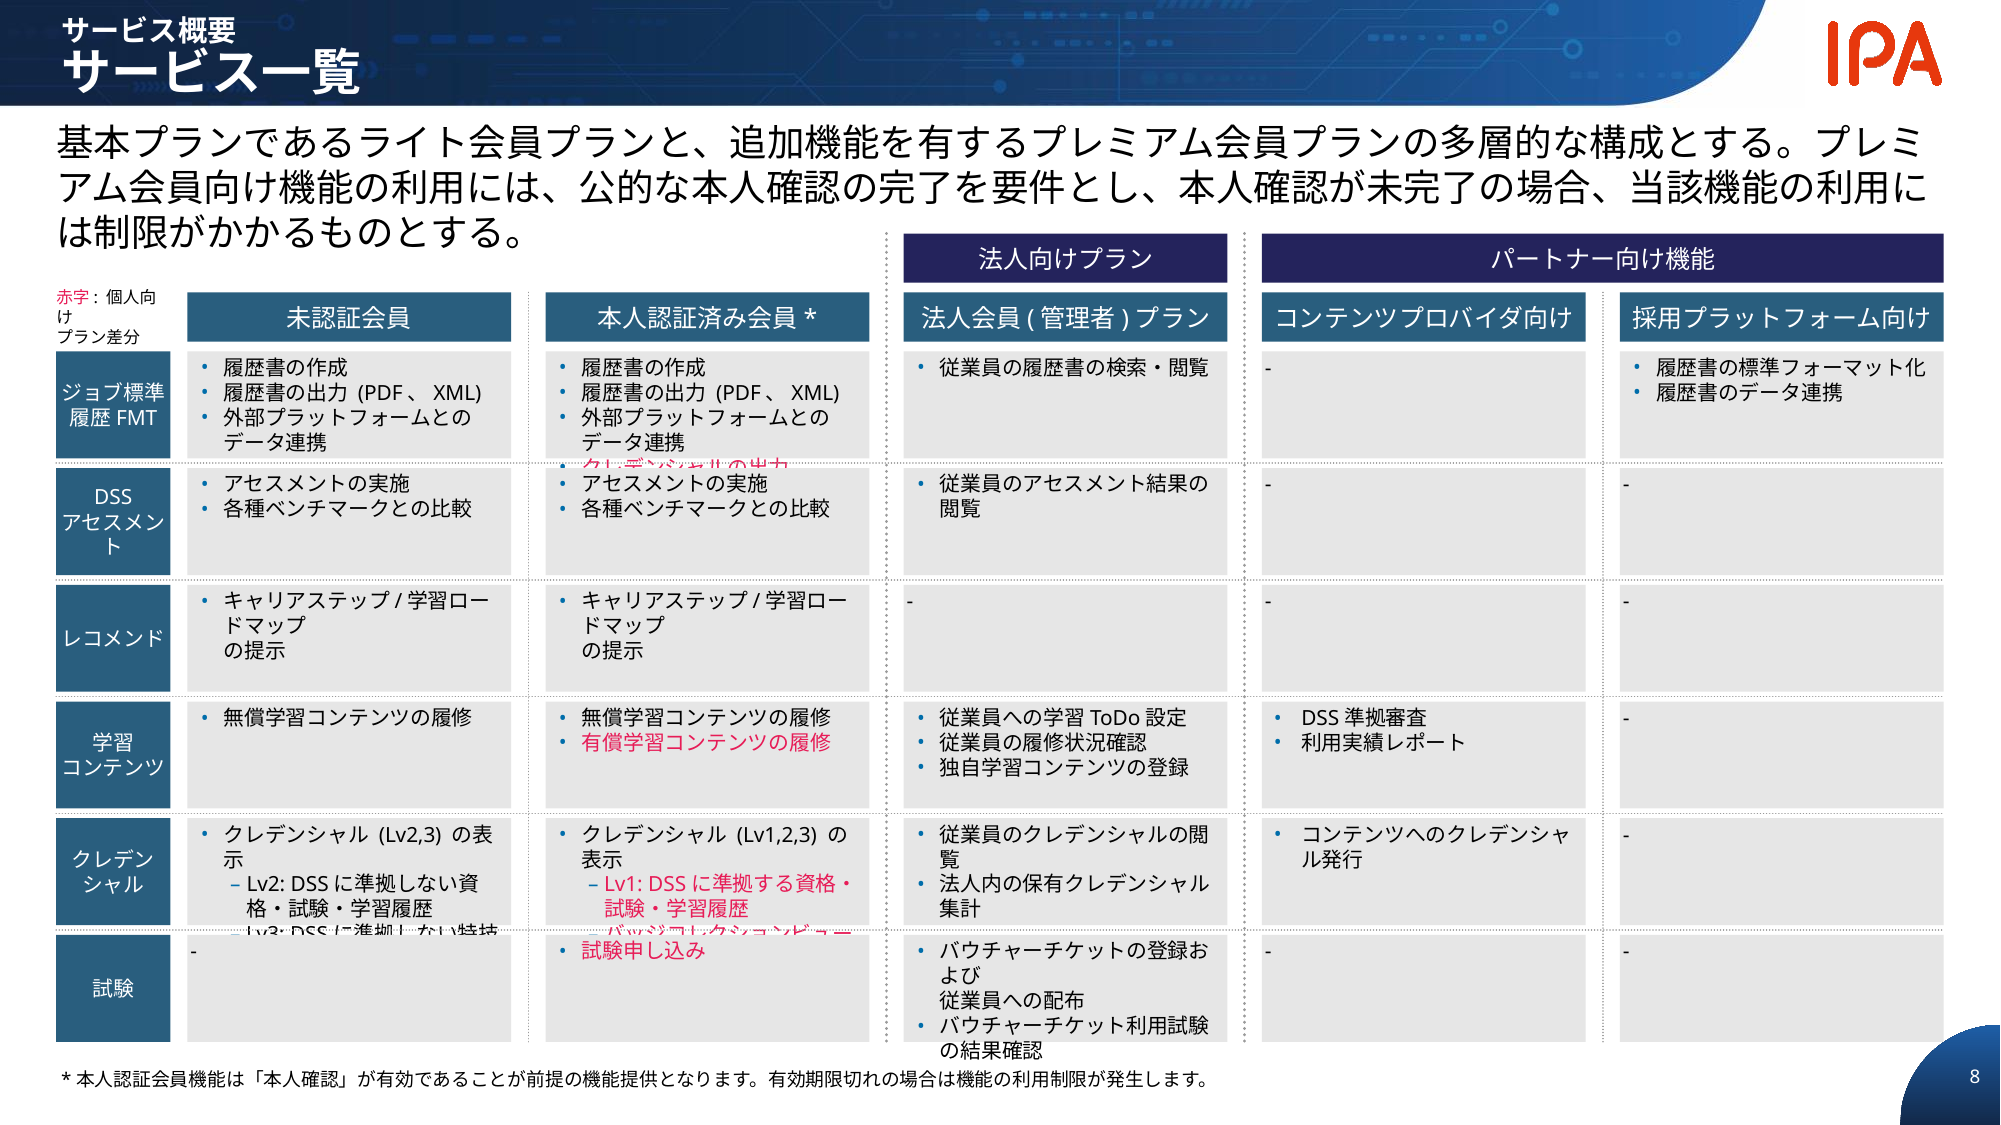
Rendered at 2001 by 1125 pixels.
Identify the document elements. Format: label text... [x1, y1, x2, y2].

text_box 法人向けプラン [903, 233, 1228, 283]
text_box - [187, 934, 512, 1042]
text_box - [903, 584, 1228, 692]
text_box 従業員のアセスメント結果の 閲覧 [903, 468, 1228, 576]
text_box アセスメントの実施 各種ベンチマークとの比較 [545, 468, 870, 576]
text_box 未認証会員 [187, 292, 512, 342]
text_box サービス概要 サービス一覧 [61, 16, 1794, 92]
text_box - [1619, 934, 1944, 1042]
text_box パートナー向け機能 [1261, 233, 1944, 283]
text_box - [1261, 351, 1586, 459]
text_box 法人会員(管理者)プラン [903, 292, 1228, 342]
text_box クレデンシャル (Lv2,3) の表示 Lv2: DSSに準拠しない資格・試験・学習履歴 Lv3: DSSに準拠しない特技 [187, 818, 512, 926]
text_box - [1619, 818, 1944, 926]
text_box - [1619, 701, 1944, 809]
text_box 履歴書の作成 履歴書の出力 (PDF、XML) 外部プラットフォームとのデータ連携 クレデンシャルの出力 [545, 351, 870, 459]
text_box 学習 コンテンツ [56, 701, 171, 809]
text_box DSS アセスメント [56, 468, 171, 576]
text_box 無償学習コンテンツの履修 有償学習コンテンツの履修 [545, 701, 870, 809]
text_box コンテンツプロバイダ向け [1261, 292, 1586, 342]
text_box - [1619, 468, 1944, 576]
text_box クレデンシャル (Lv1,2,3) の表示 Lv1: DSSに準拠する資格・ 試験・学習履歴 バッジコレクションビュー [545, 818, 870, 926]
text_box 本人認証済み会員* [545, 292, 870, 342]
text_box - [1619, 584, 1944, 692]
text_box 履歴書の標準フォーマット化 履歴書のデータ連携 [1619, 351, 1944, 459]
text_box レコメンド [56, 584, 171, 692]
text_box - [1261, 468, 1586, 576]
text_box バウチャーチケットの登録および 従業員への配布 バウチャーチケット利用試験の結果確認 [903, 934, 1228, 1042]
text_box 試験 [56, 934, 171, 1042]
text_box キャリアステップ/学習ロードマップ の提示 [187, 584, 512, 692]
text_box 無償学習コンテンツの履修 [187, 701, 512, 809]
picture [0, 0, 1805, 108]
text_box 基本プランであるライト会員プランと、追加機能を有するプレミアム会員プランの多層的な構成とする。プレミアム会員向け機能の利用には、公的な本人確認の完了を要件とし、本人確認が未完了の場合、当該機能の利用には制限がかかるものとする。 [56, 118, 1940, 216]
text_box DSS準拠審査 利用実績レポート [1261, 701, 1586, 809]
text_box コンテンツへのクレデンシャル発行 [1261, 818, 1586, 926]
text_box 従業員の履歴書の検索・閲覧 [903, 351, 1228, 459]
text_box 従業員への学習ToDo設定 従業員の履修状況確認 独自学習コンテンツの登録 [903, 701, 1228, 809]
picture [1828, 21, 1942, 86]
text_box - [1261, 584, 1586, 692]
text_box 試験申し込み [545, 934, 870, 1042]
text_box クレデンシャル [56, 818, 171, 926]
text_box 履歴書の作成 履歴書の出力 (PDF、XML) 外部プラットフォームとのデータ連携 [187, 351, 512, 459]
text_box ジョブ標準 履歴FMT [56, 351, 171, 459]
text_box 従業員のクレデンシャルの閲覧 法人内の保有クレデンシャル集計 [903, 818, 1228, 926]
text_box キャリアステップ/学習ロードマップ の提示 [545, 584, 870, 692]
text_box *本人認証会員機能は「本人確認」が有効であることが前提の機能提供となります。有効期限切れの場合は機能の利用制限が発生します。 [61, 1067, 1778, 1090]
text_box - [1261, 934, 1586, 1042]
text_box 赤字: 個人向け プラン差分 [55, 292, 171, 343]
text_box 採用プラットフォーム向け [1619, 292, 1944, 342]
text_box アセスメントの実施 各種ベンチマークとの比較 [187, 468, 512, 576]
